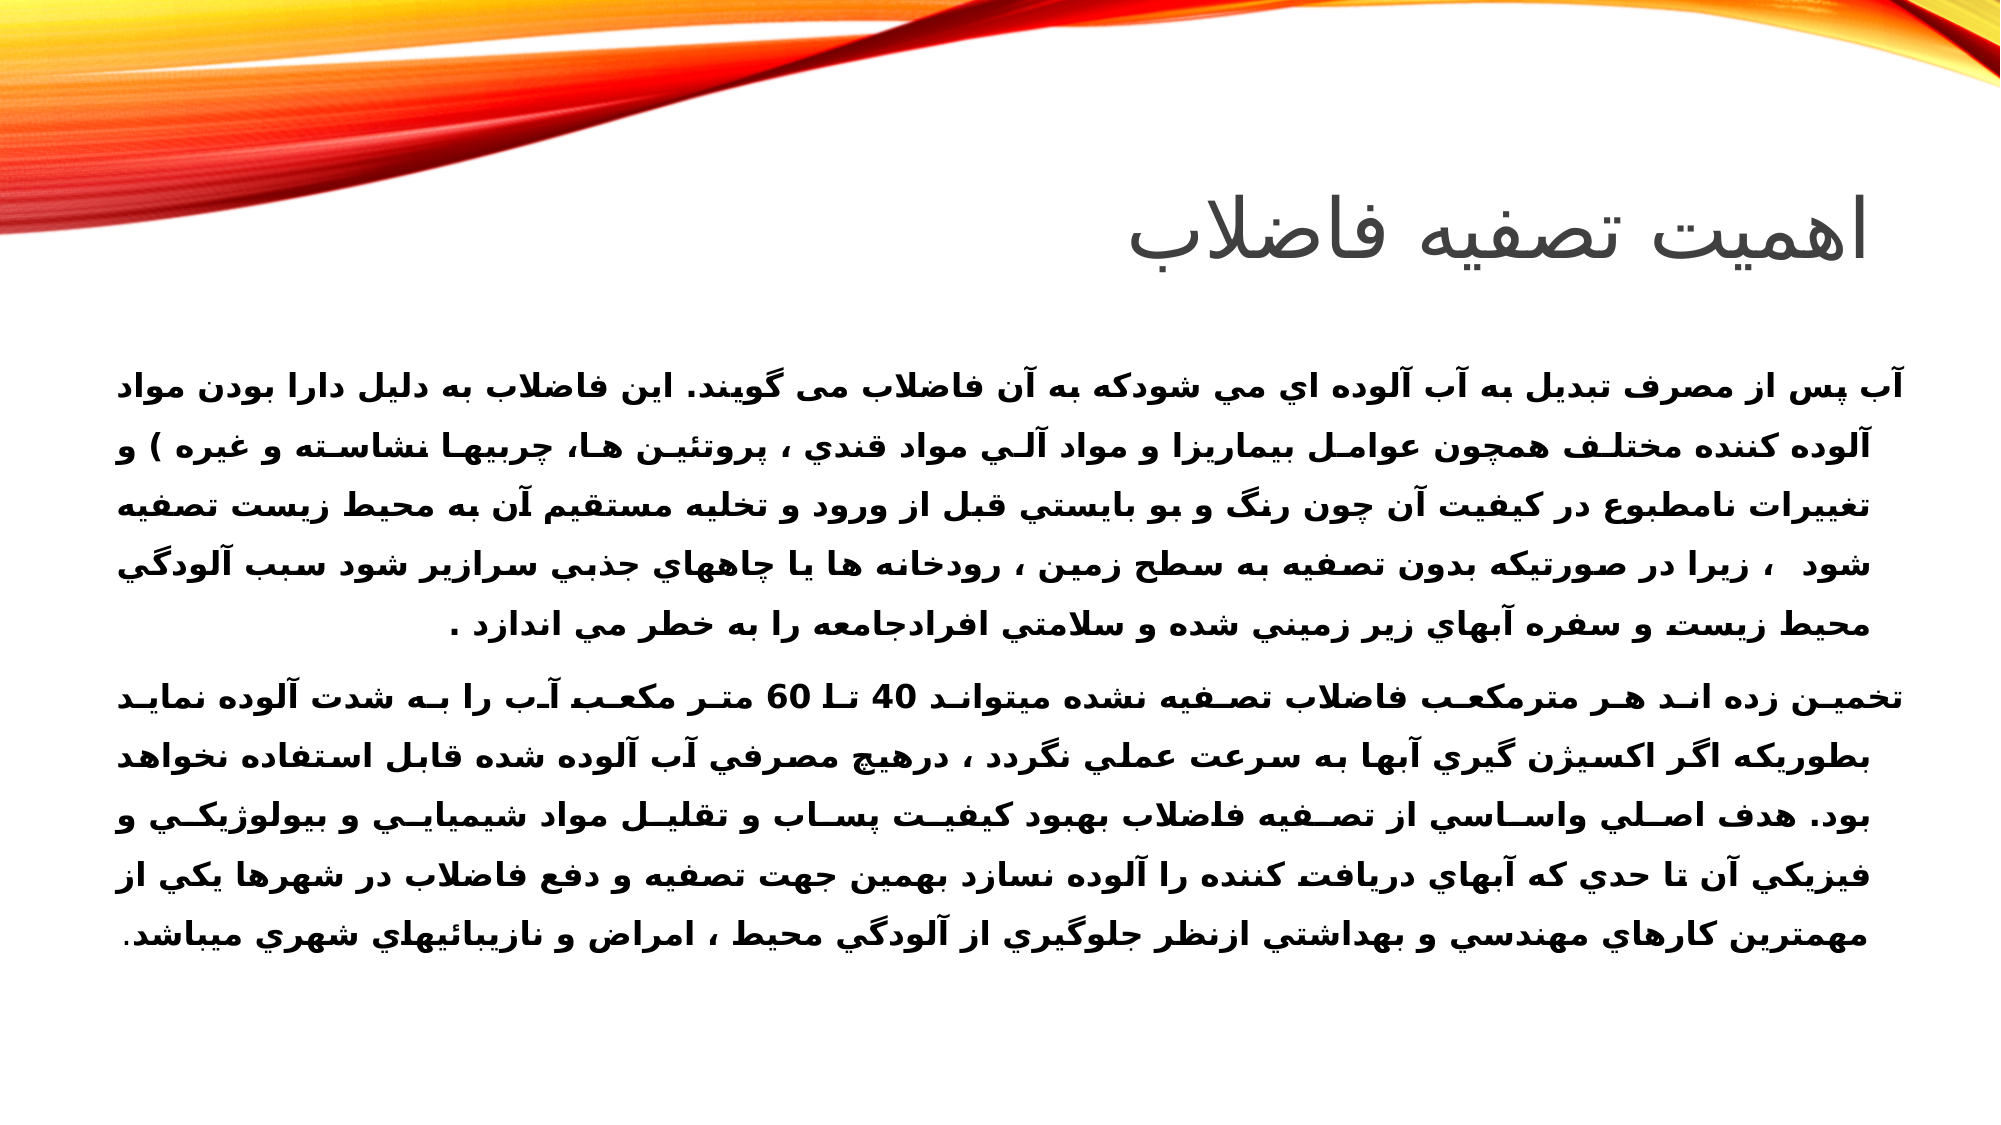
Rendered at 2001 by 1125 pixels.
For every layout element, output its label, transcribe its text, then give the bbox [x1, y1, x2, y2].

picture [0, 0, 2000, 237]
list آب پس از مصرف تبدیل به آب آلوده اي مي شودكه به آن فاضلاب می گويند. اين فاضلاب به دليل دارا بودن مواد آلوده كننده مختلف همچون عوامل بيماريزا و مواد آلي مواد قندي ، پروتئين ها، چربيها نشاسته و غيره ) و تغييرات نامطبوع در كيفيت آن چون رنگ و بو بايستي قبل از ورود و تخليه مستقيم آن به محيط زيست تصفيه شود ، زيرا در صورتيكه بدون تصفيه به سطح زمين ، رودخانه ها يا چاههاي جذبي سرازير شود سبب آلودگي محيط زيست و سفره آبهاي زير زميني شده و سلامتي افرادجامعه را به خطر مي اندازد . تخمين زده اند هر مترمكعب فاضلاب تصفيه نشده ميتواند 40 تا 60 متر مكعب آب را به شدت آلوده نمايد بطوريكه اگر اكسيژن گيري آبها به سرعت عملي نگردد ، درهيچ مصرفي آب آلوده شده قابل استفاده نخواهد بود. هدف اصلي واساسي از تصفيه فاضلاب بهبود كيفيت پساب و تقليل مواد شيميايي و بيولوژيكي و فيزيكي آن تا حدي كه آبهاي دريافت كننده را آلوده نسازد بهمين جهت تصفيه و دفع فاضلاب در شهرها يكي از مهمترين كارهاي مهندسي و بهداشتي ازنظر جلوگيري از آلودگي محيط ، امراض و نازيبائيهاي شهري ميباشد. [101, 337, 1919, 998]
title اهميت تصفيه فاضلاب [474, 125, 1888, 337]
